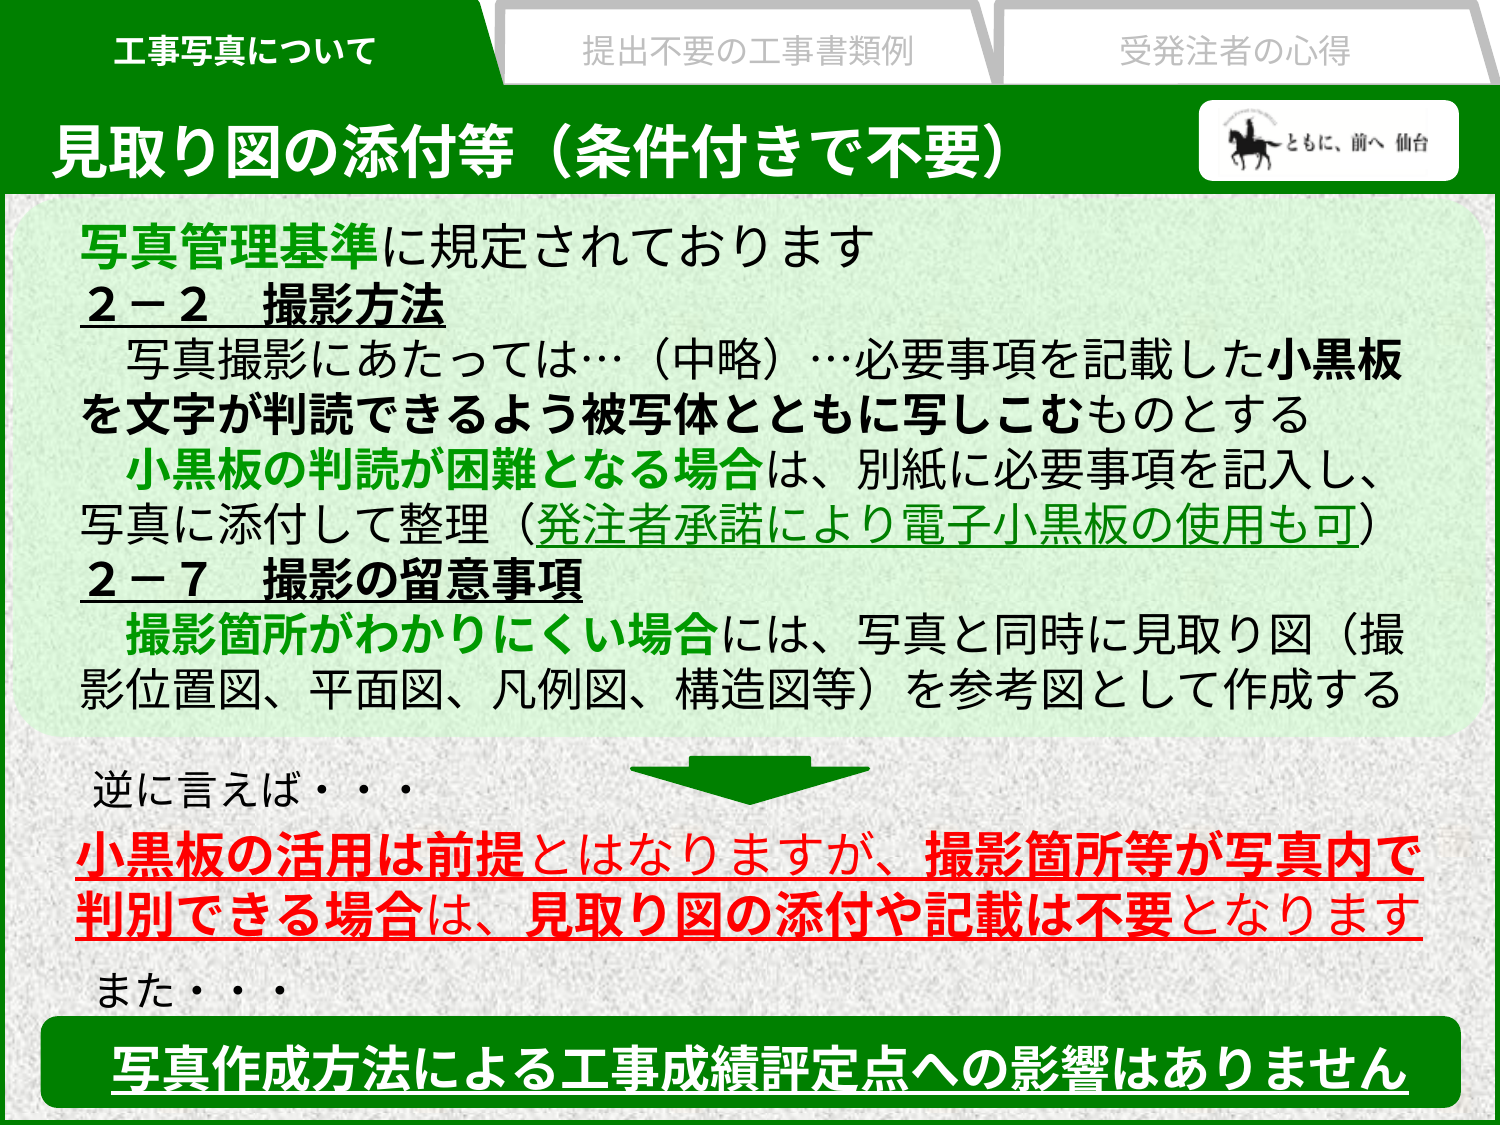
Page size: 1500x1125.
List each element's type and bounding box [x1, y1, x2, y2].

text_box [0, 3, 1500, 1125]
